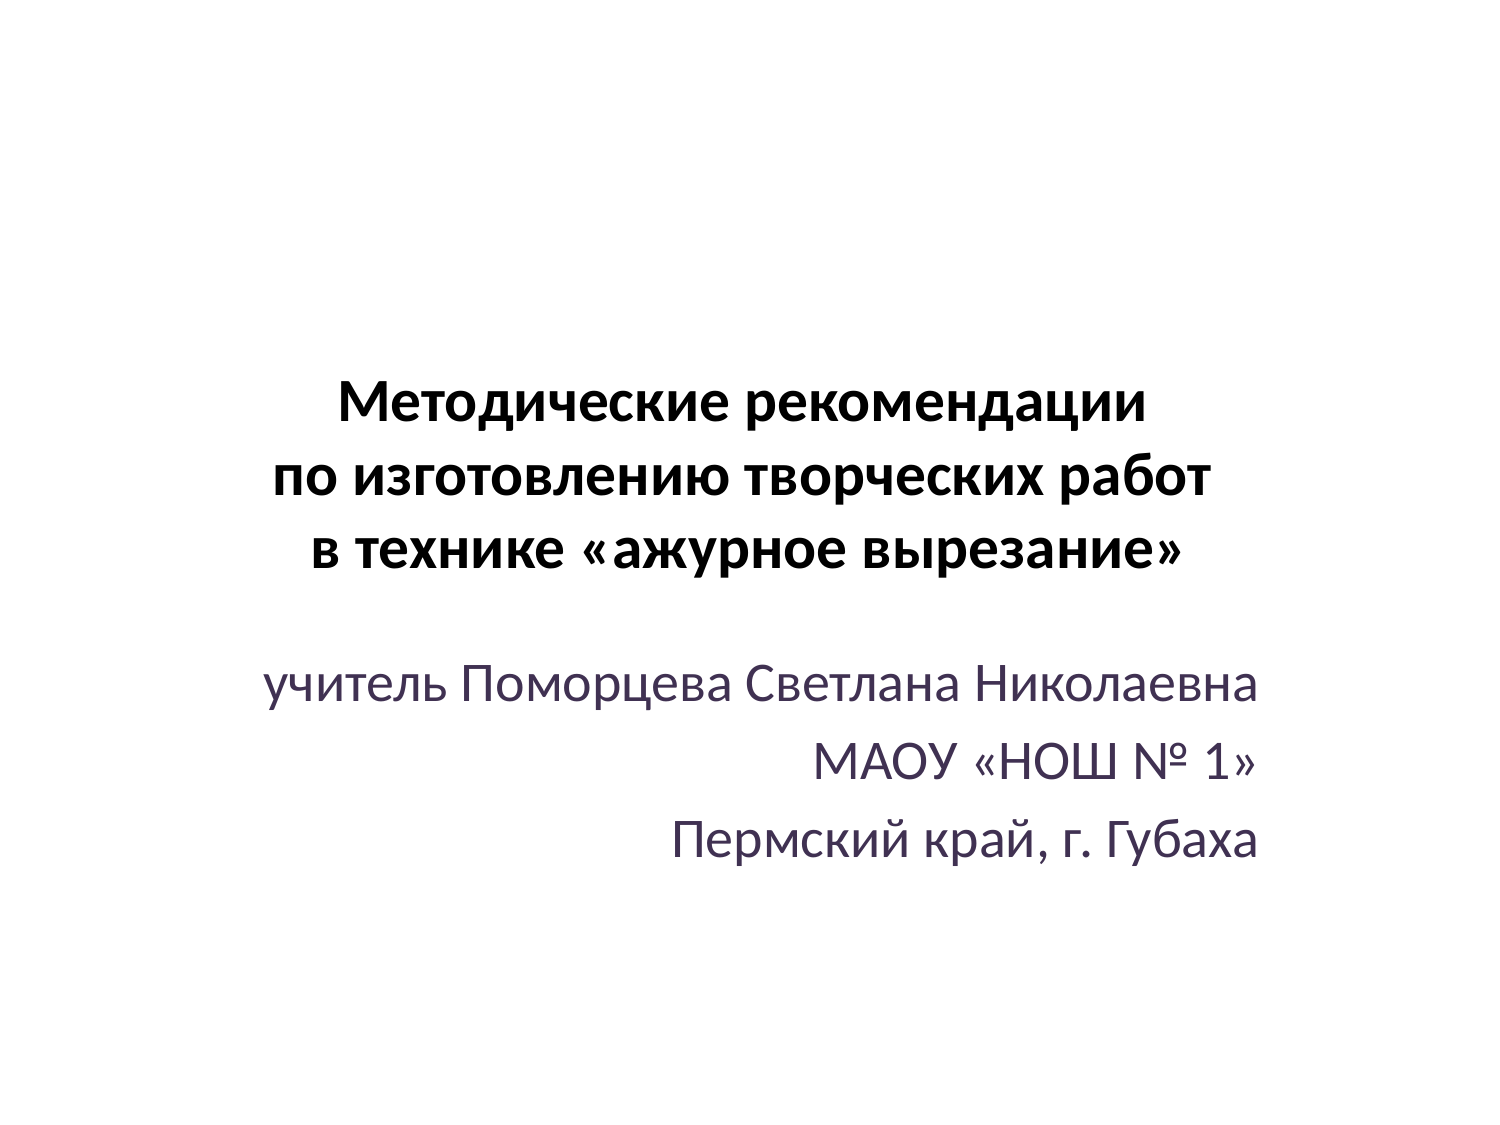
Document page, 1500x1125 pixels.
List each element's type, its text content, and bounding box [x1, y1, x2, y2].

text_box Методические рекомендации по изготовлению творческих работ в технике «ажурное вырезание» [112, 349, 1388, 591]
subtitle учитель Поморцева Светлана Николаевна МАОУ «НОШ № 1» Пермский край, г. Губаха [225, 637, 1275, 925]
